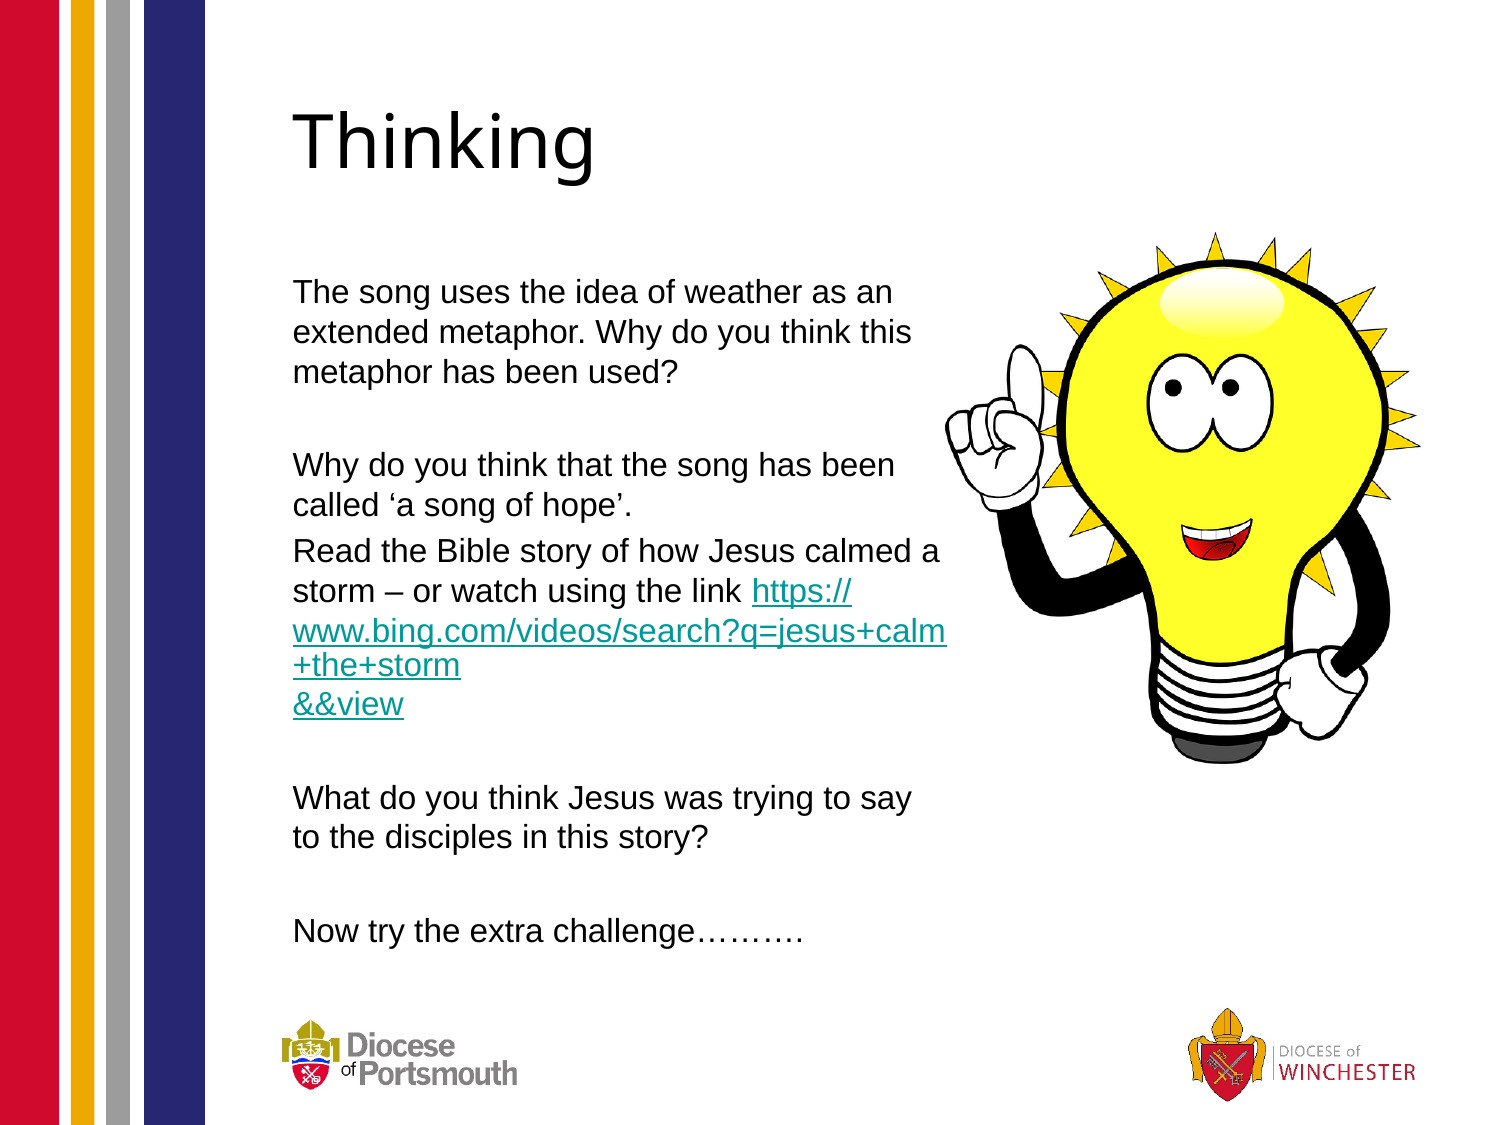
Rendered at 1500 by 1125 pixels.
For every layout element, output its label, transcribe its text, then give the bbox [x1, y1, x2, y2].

picture [277, 1017, 521, 1092]
picture [945, 232, 1421, 765]
list The song uses the idea of weather as an extended metaphor. Why do you think this metaphor has been used? Why do you think that the song has been called ‘a song of hope’. Read the Bible story of how Jesus calmed a storm – or watch using the link https://www.bing.com/videos/search?q=jesus+calm+the+storm&&view What do you think Jesus was trying to say to the disciples in this story? Now try the extra challenge………. [277, 262, 963, 988]
title Thinking [277, 45, 1425, 233]
picture [1175, 1003, 1424, 1106]
